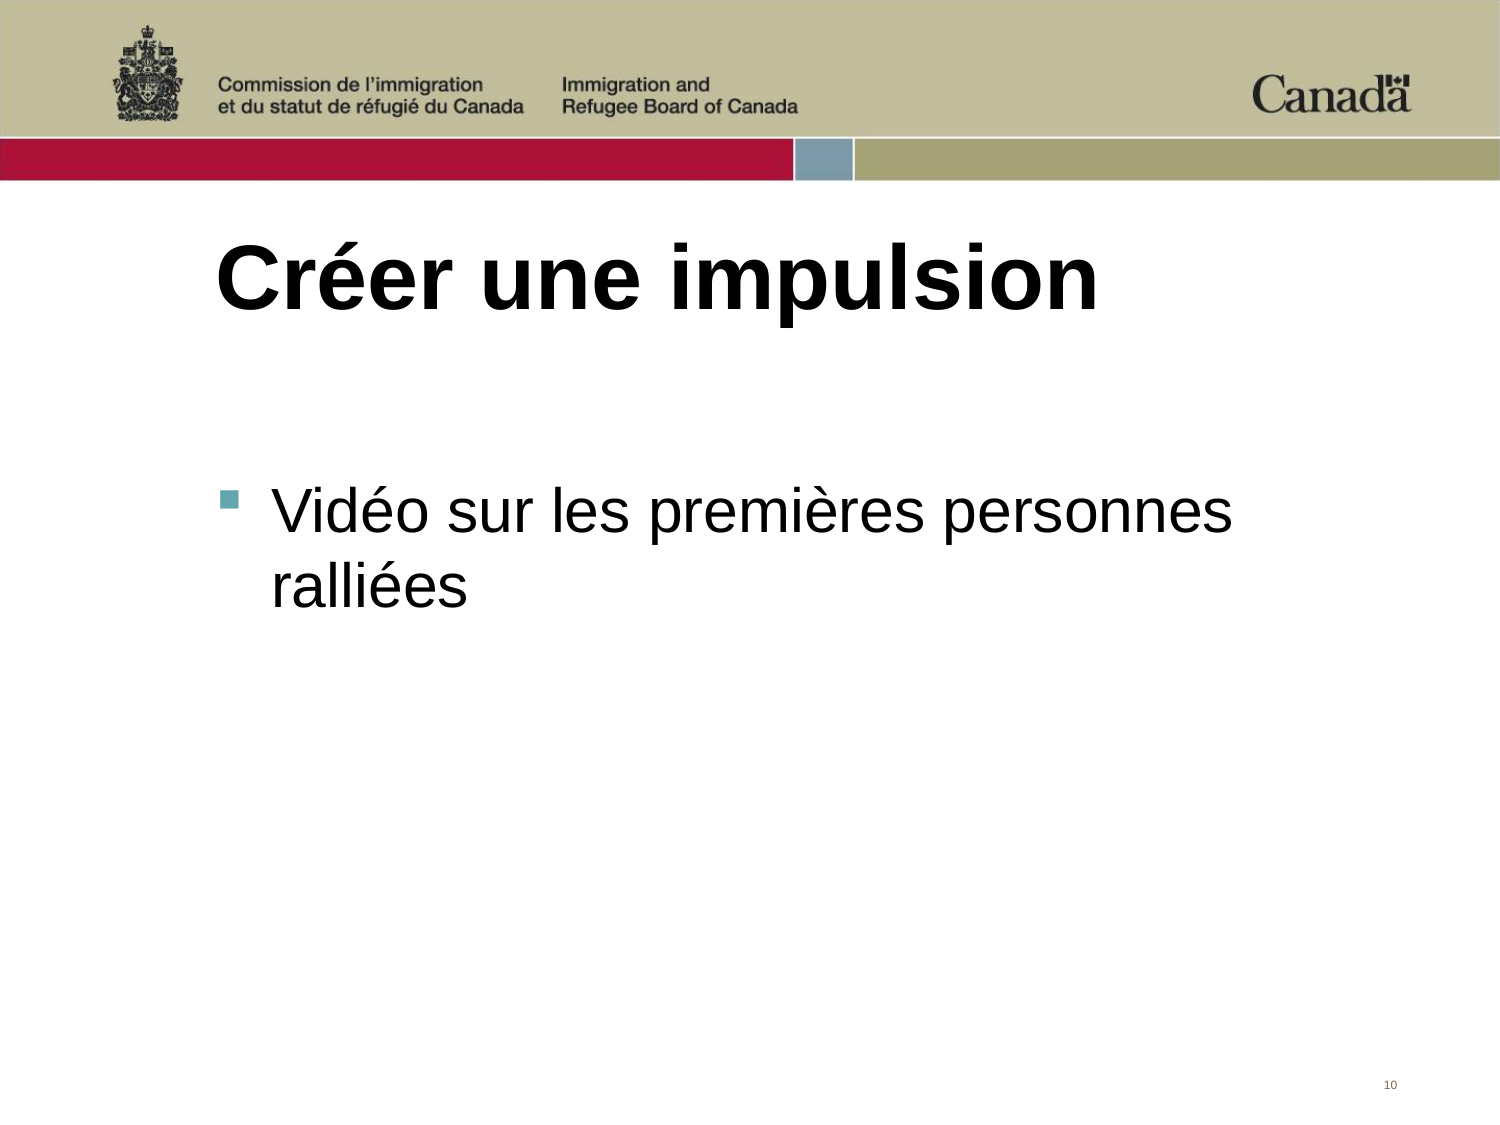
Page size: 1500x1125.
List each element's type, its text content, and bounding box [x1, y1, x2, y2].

list Vidéo sur les premières personnes ralliées [200, 462, 1413, 1000]
title Créer une impulsion [200, 237, 1413, 425]
slide_number 10 [1100, 1025, 1413, 1100]
picture [0, 0, 1500, 1125]
